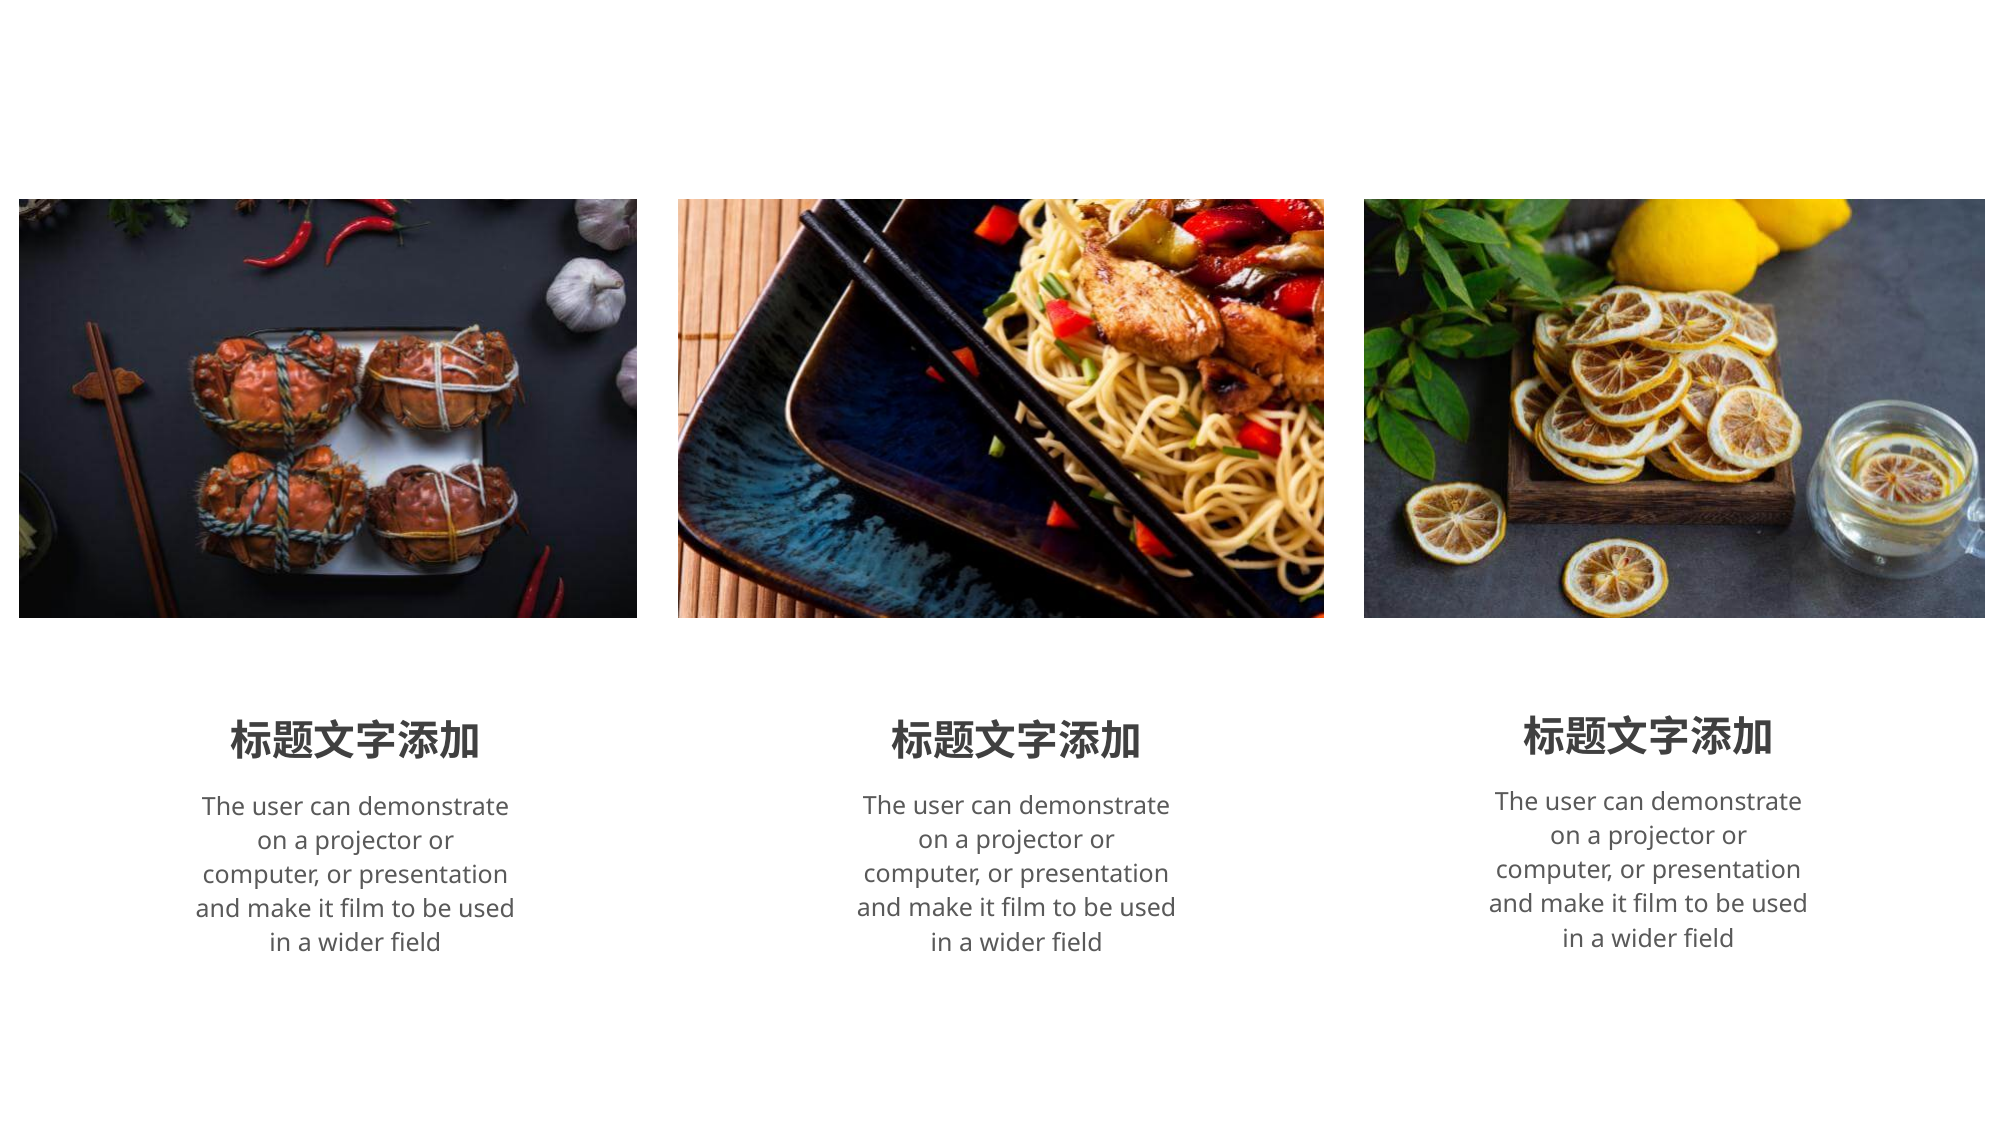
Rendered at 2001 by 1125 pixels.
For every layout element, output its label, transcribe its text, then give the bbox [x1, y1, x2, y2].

text_box The user can demonstrate on a projector or computer, or presentation and make it film to be used in a wider field [1473, 774, 1824, 960]
text_box The user can demonstrate on a projector or computer, or presentation and make it film to be used in a wider field [180, 778, 531, 964]
text_box 标题文字添加 [841, 706, 1192, 772]
picture [19, 199, 637, 618]
text_box 标题文字添加 [1473, 702, 1824, 768]
picture [678, 199, 1324, 618]
text_box The user can demonstrate on a projector or computer, or presentation and make it film to be used in a wider field [841, 778, 1192, 964]
text_box 标题文字添加 [180, 706, 531, 772]
picture [1364, 199, 1985, 618]
